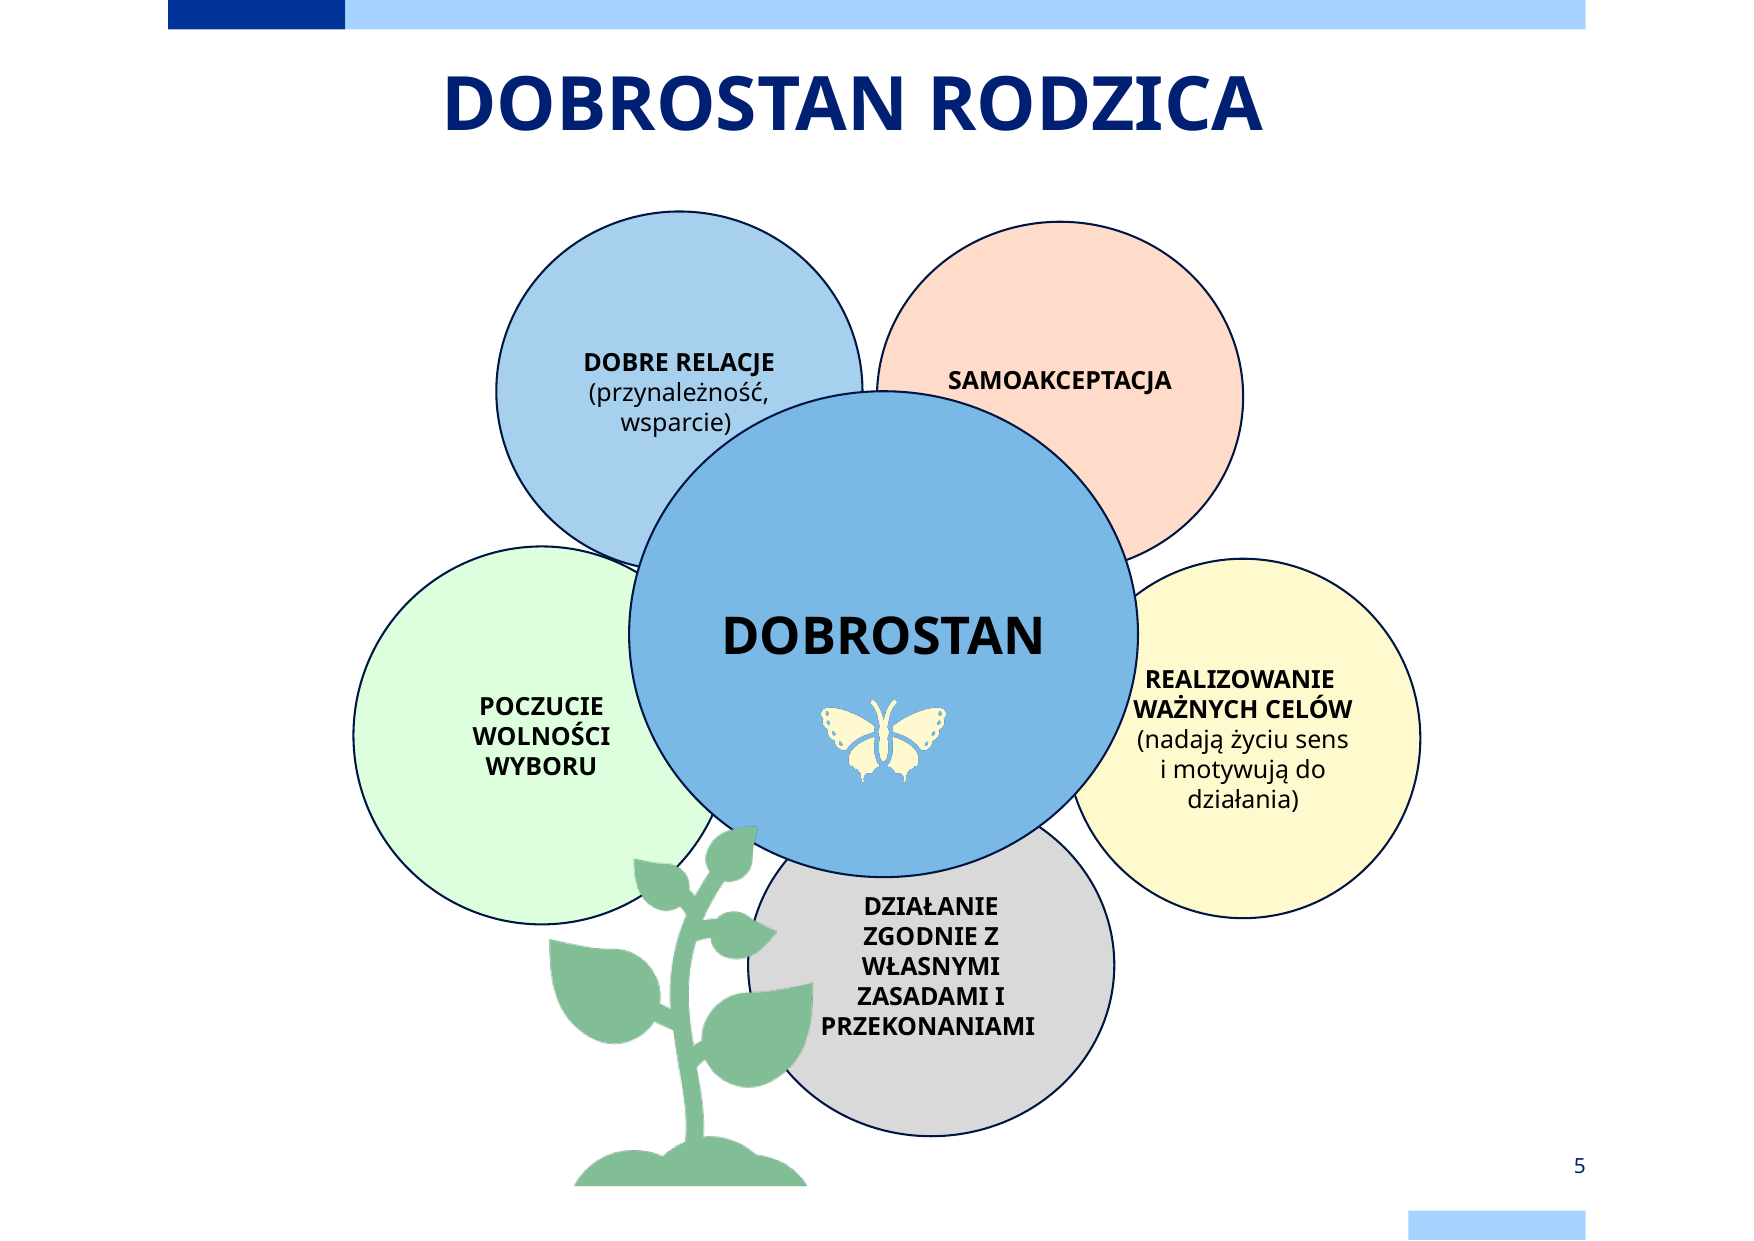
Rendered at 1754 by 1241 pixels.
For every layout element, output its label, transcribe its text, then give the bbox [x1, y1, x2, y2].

slide_number 5 [1408, 1151, 1586, 1182]
picture [465, 666, 959, 1222]
text_box SAMOAKCEPTACJA [876, 220, 1245, 561]
text_box DOBROSTAN RODZICA [356, 35, 1369, 167]
text_box REALIZOWANIE WAŻNYCH CELÓW (nadają życiu sens i motywują do działania) [1074, 557, 1422, 920]
text_box DOBROSTAN [628, 390, 1140, 878]
text_box DOBRE RELACJE (przynależność, wsparcie) [495, 210, 864, 568]
text_box POCZUCIE WOLNOŚCI WYBORU [352, 545, 686, 910]
text_box DZIAŁANIE ZGODNIE Z WŁASNYMI ZASADAMI I PRZEKONANIAMI [897, 827, 1116, 1138]
